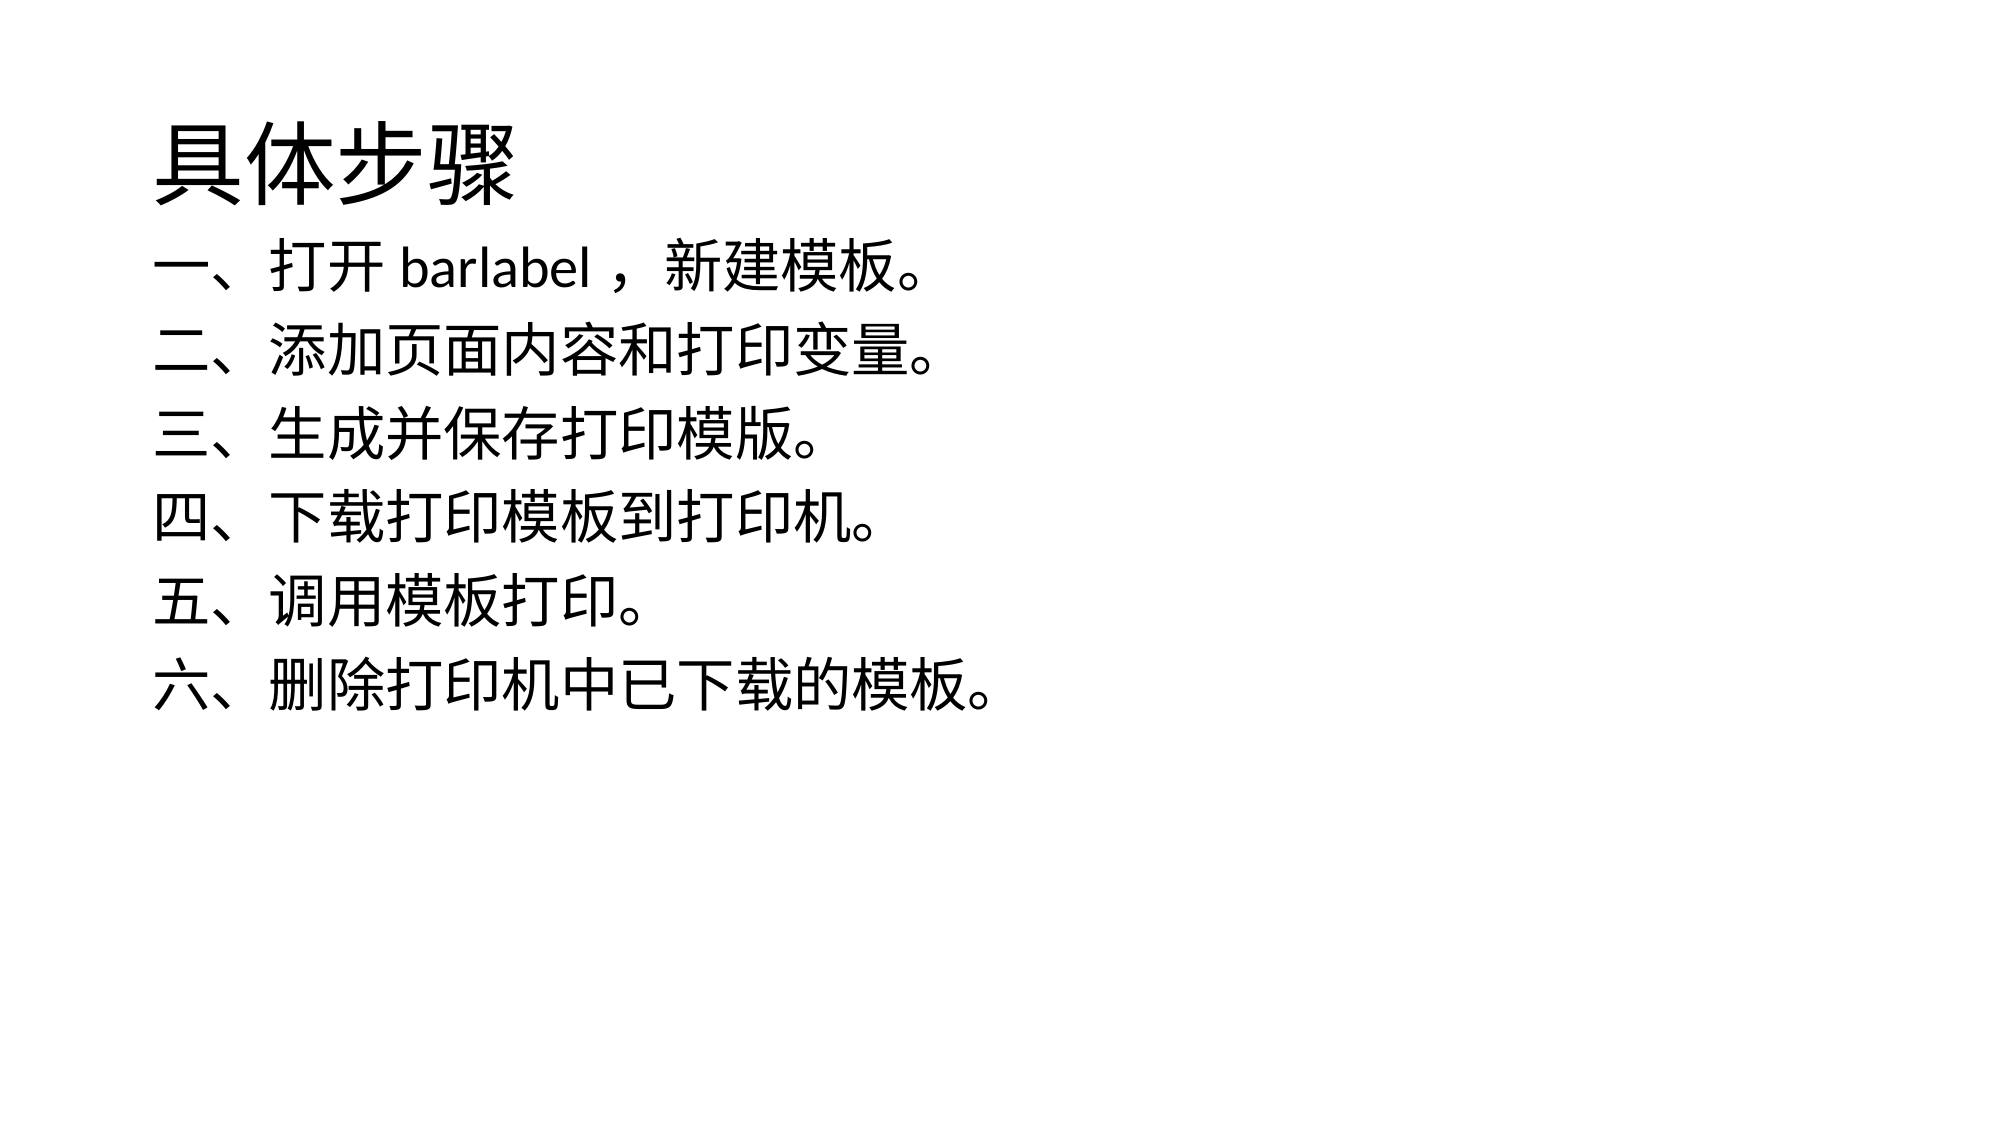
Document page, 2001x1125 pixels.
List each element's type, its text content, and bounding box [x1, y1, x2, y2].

list 一、打开barlabel，新建模板。 二、添加页面内容和打印变量。 三、生成并保存打印模版。 四、下载打印模板到打印机。 五、调用模板打印。 六、删除打印机中已下载的模板。 [137, 229, 1972, 1103]
title 具体步骤 [137, 59, 1863, 229]
